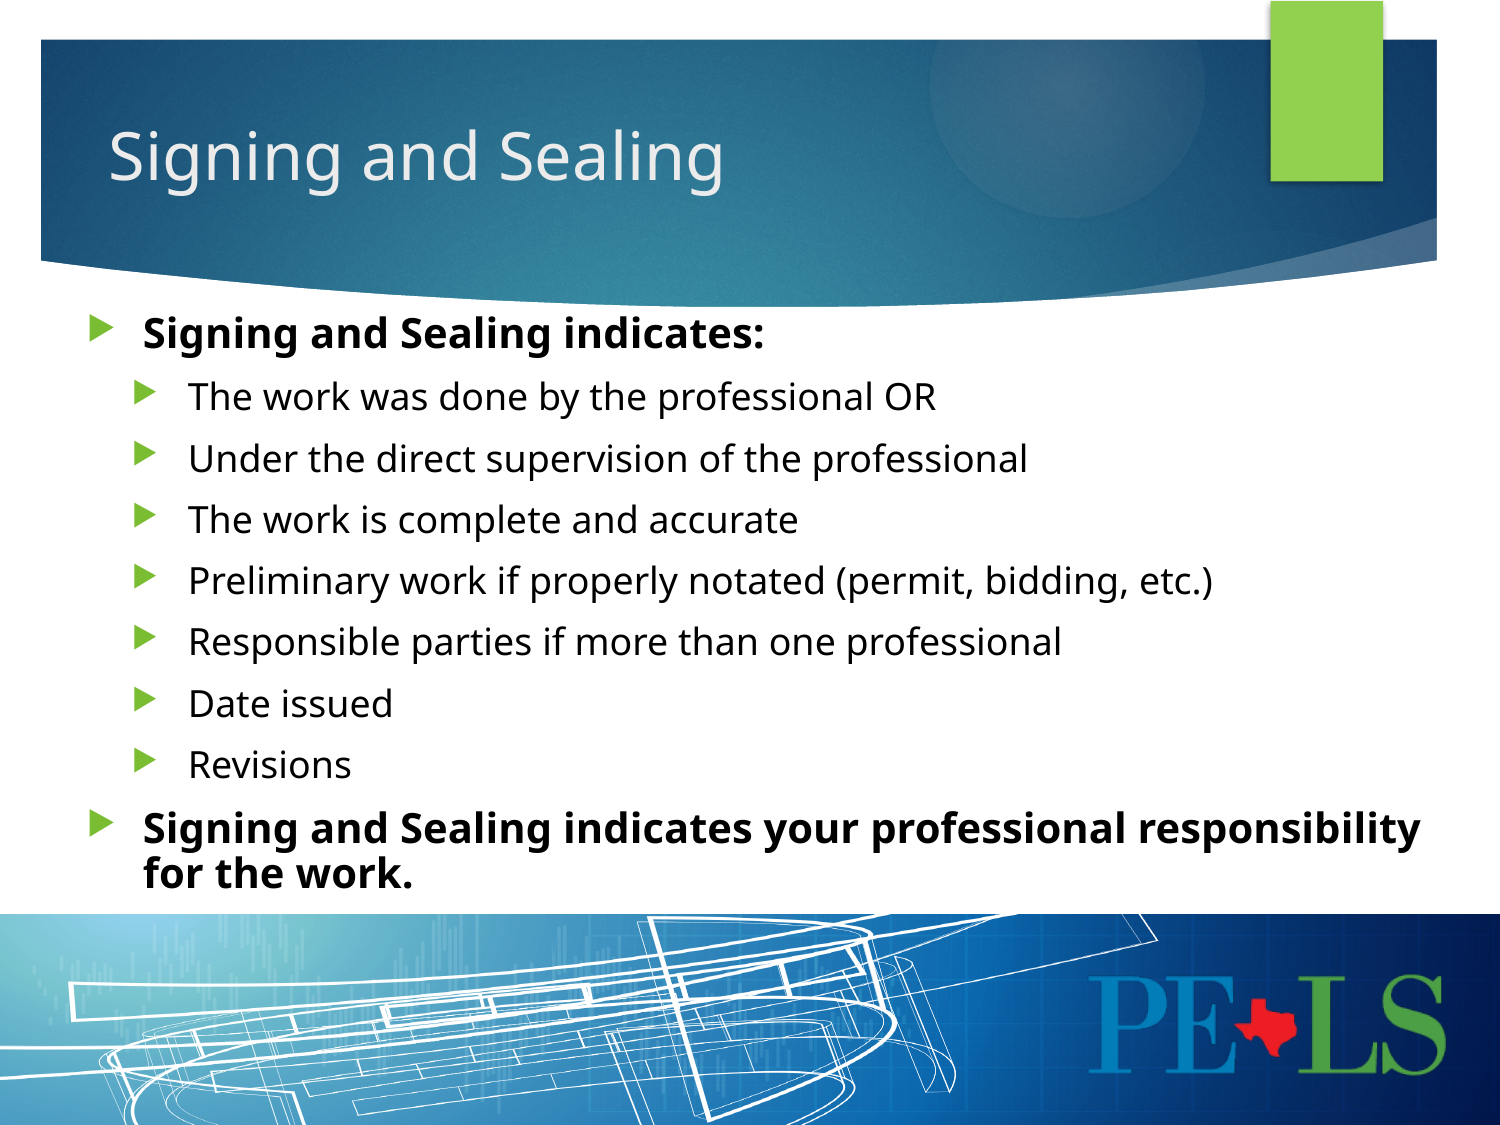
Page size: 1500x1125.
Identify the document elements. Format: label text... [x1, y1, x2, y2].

picture [0, 914, 1500, 1125]
title Signing and Sealing [93, 38, 1444, 201]
list Signing and Sealing indicates: The work was done by the professional OR Under the direct supervision of the professional The work is complete and accurate Preliminary work if properly notated (permit, bidding, etc.) Responsible parties if more than one professional Date issued Revisions Signing and Sealing indicates your professional responsibility for the work. [71, 304, 1500, 950]
